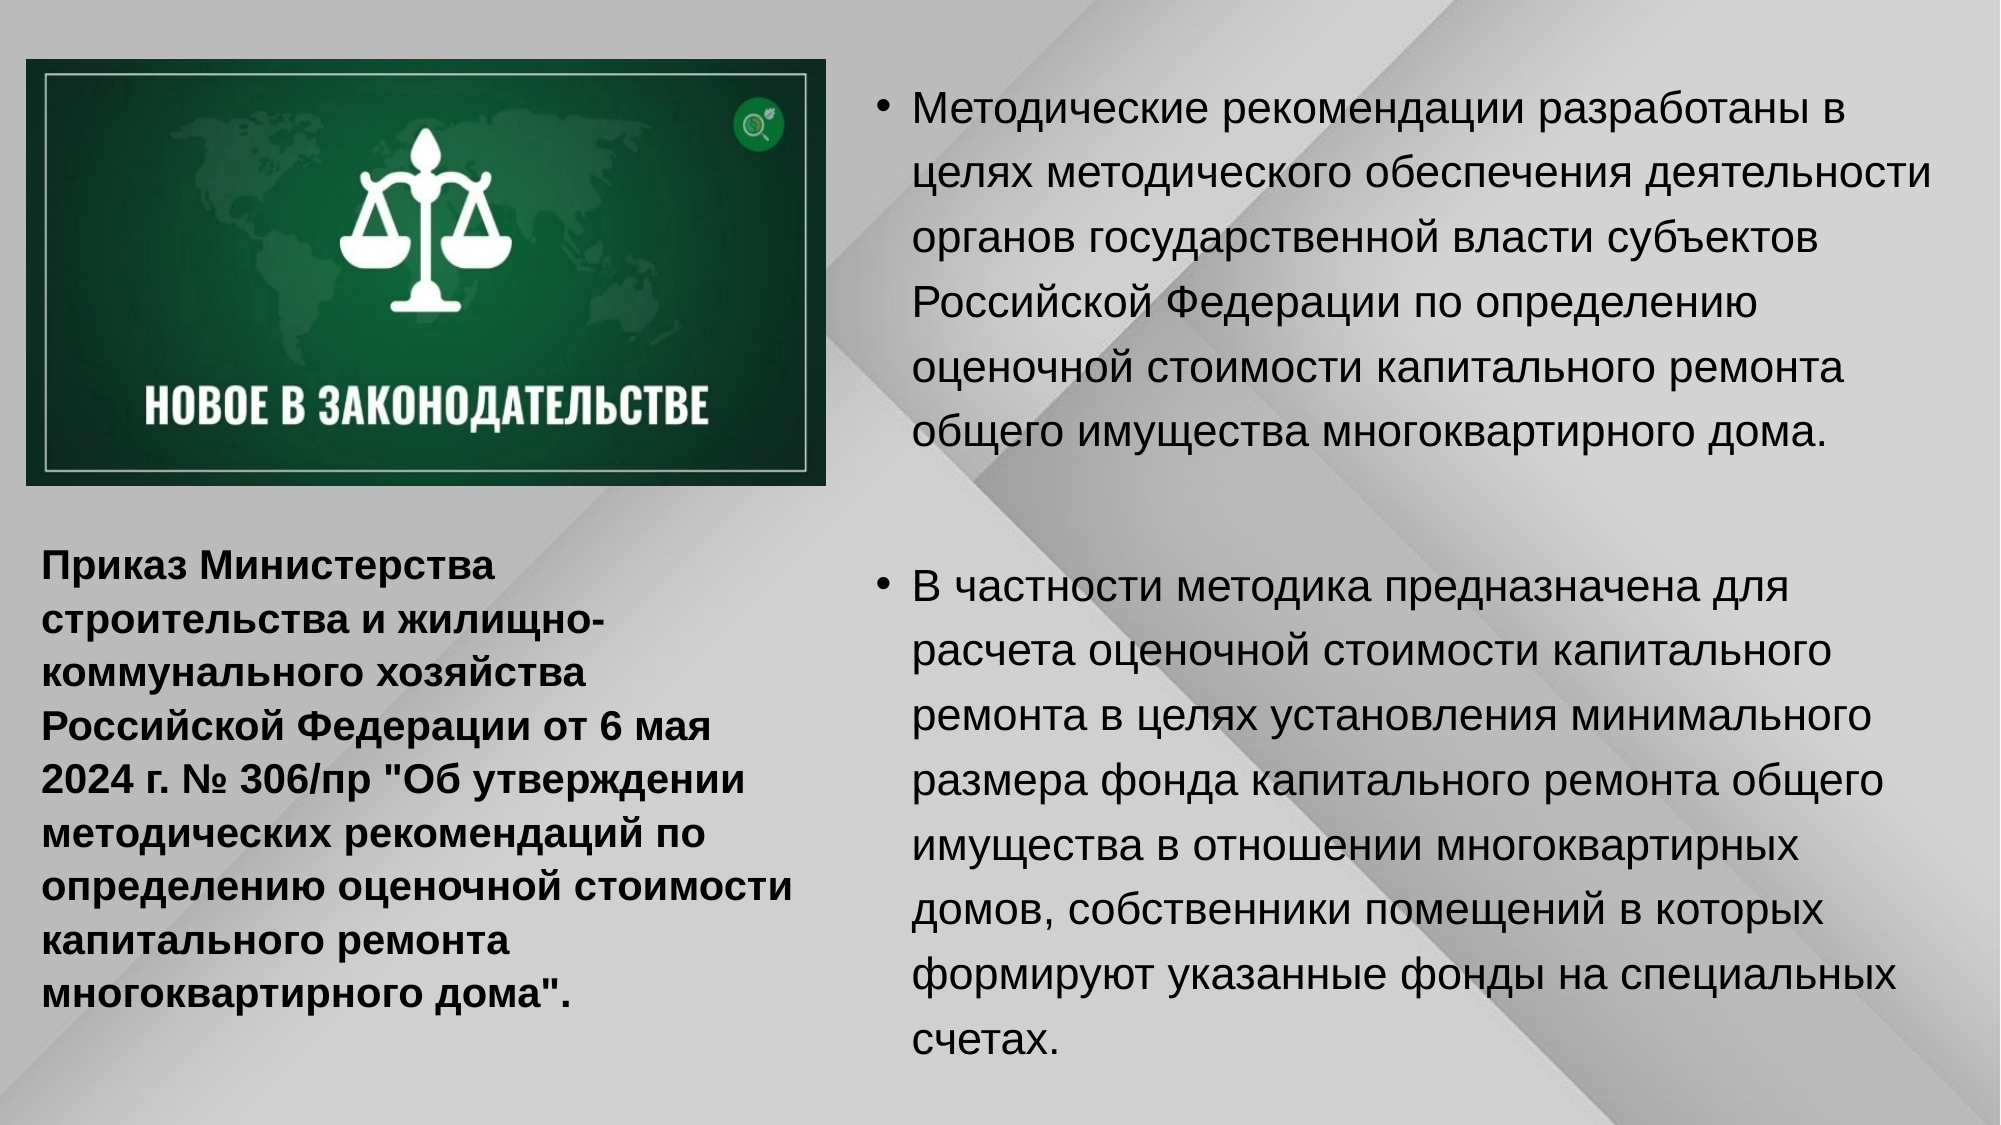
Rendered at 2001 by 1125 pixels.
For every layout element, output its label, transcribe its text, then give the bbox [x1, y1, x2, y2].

text_box Приказ Министерства строительства и жилищно-коммунального хозяйства Российской Федерации от 6 мая 2024 г. № 306/пр "Об утверждении методических рекомендаций по определению оценочной стоимости капитального ремонта многоквартирного дома". [26, 527, 826, 1024]
picture [0, 0, 2001, 1125]
list Методические рекомендации разработаны в целях методического обеспечения деятельности органов государственной власти субъектов Российской Федерации по определению оценочной стоимости капитального ремонта общего имущества многоквартирного дома. В частности методика предназначена для расчета оценочной стоимости капитального ремонта в целях установления минимального размера фонда капитального ремонта общего имущества в отношении многоквартирных домов, собственники помещений в которых формируют указанные фонды на специальных счетах. [860, 59, 1949, 1125]
